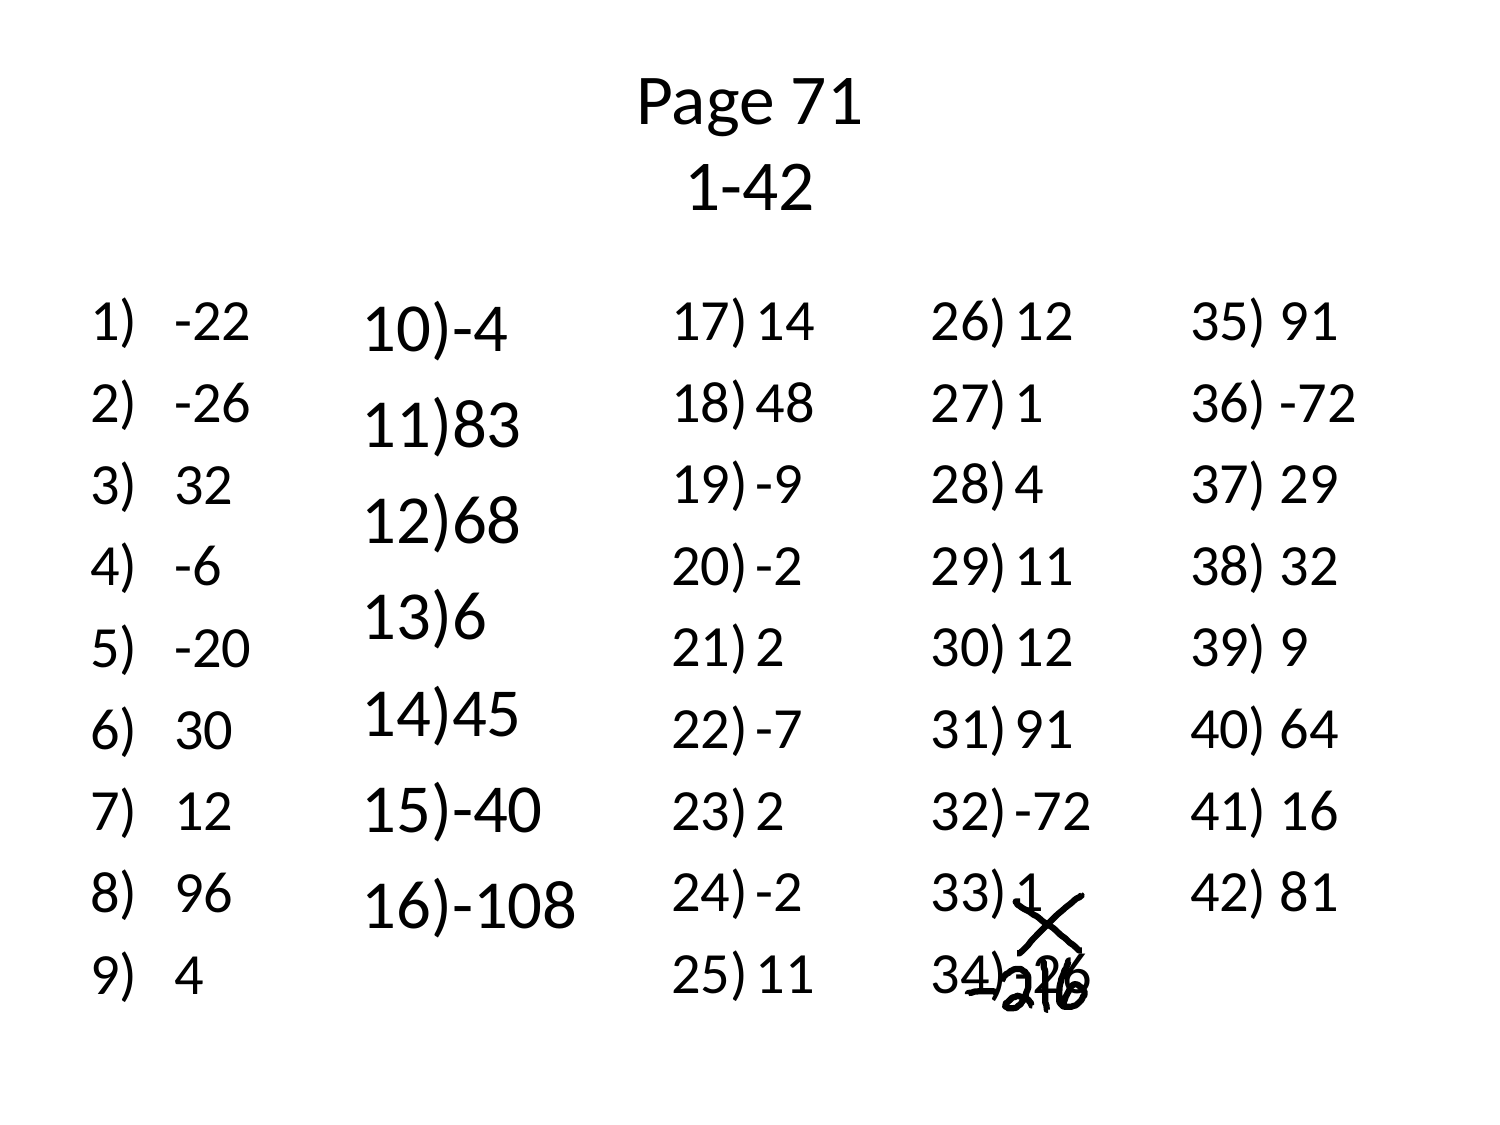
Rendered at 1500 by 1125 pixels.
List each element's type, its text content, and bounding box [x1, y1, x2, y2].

list -22 -26 32 -6 -20 30 12 96 4 [75, 275, 313, 1018]
text_box [1041, 961, 1049, 1011]
text_box [1000, 968, 1033, 1010]
text_box [1058, 959, 1086, 1008]
list 14 48 -9 -2 2 -7 2 -2 11 [656, 275, 882, 1018]
title Page 71 1-42 [75, 45, 1425, 233]
text_box 35) 91 36) -72 37) 29 38) 32 39) 9 40) 64 41) 16 42) 81 [1175, 274, 1438, 1018]
text_box -4 83 68 6 45 -40 -108 [346, 274, 622, 1018]
text_box [967, 990, 998, 995]
text_box [1017, 893, 1083, 955]
text_box [1015, 900, 1047, 924]
text_box [1048, 924, 1082, 952]
text_box 12 1 4 11 12 91 -72 1 -26 [915, 274, 1141, 1018]
